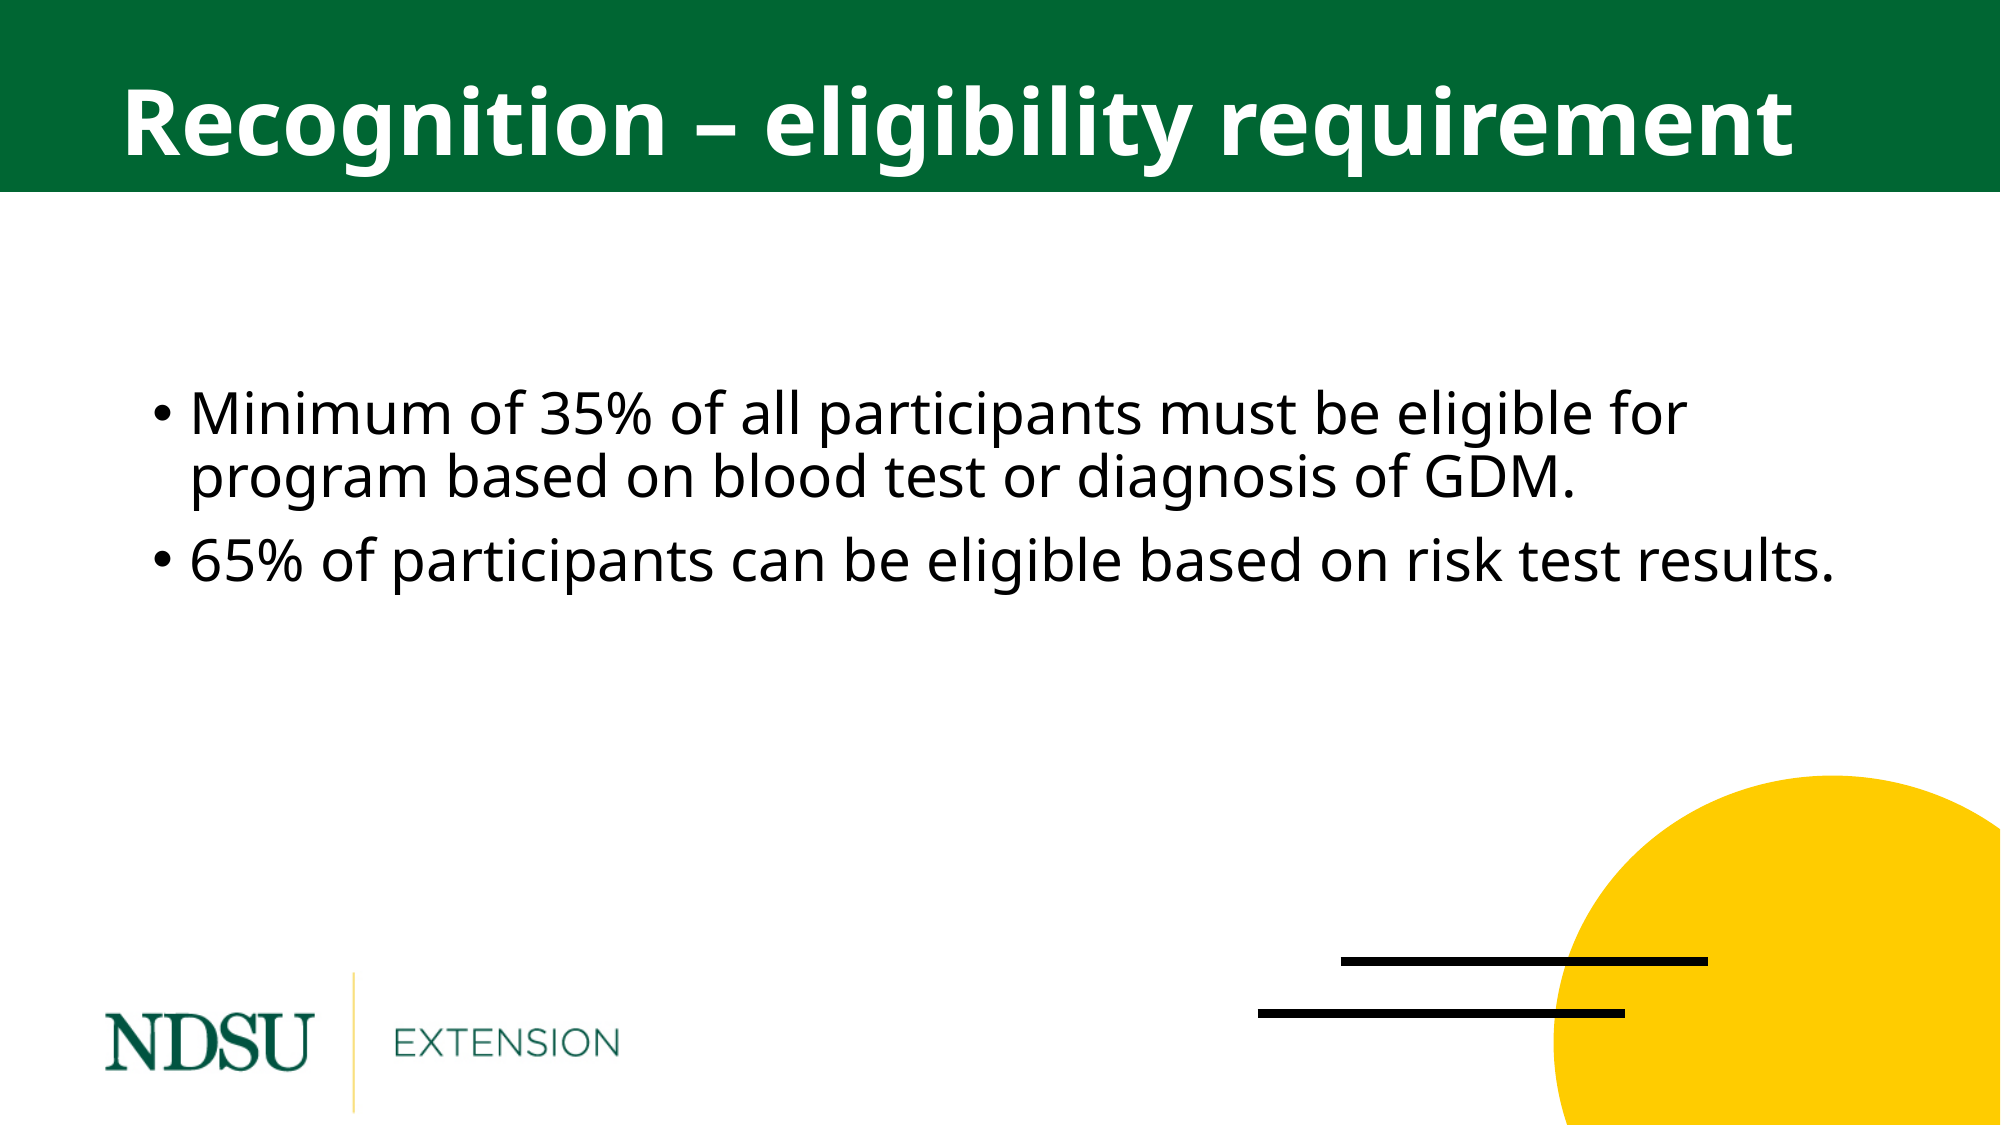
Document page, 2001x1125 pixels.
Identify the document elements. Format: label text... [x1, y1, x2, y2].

list Minimum of 35% of all participants must be eligible for program based on blood test or diagnosis of GDM. 65% of participants can be eligible based on risk test results. [137, 376, 1863, 1091]
picture [105, 970, 620, 1115]
title Recognition – eligibility requirement [105, 66, 1863, 285]
text_box [0, 0, 2000, 193]
